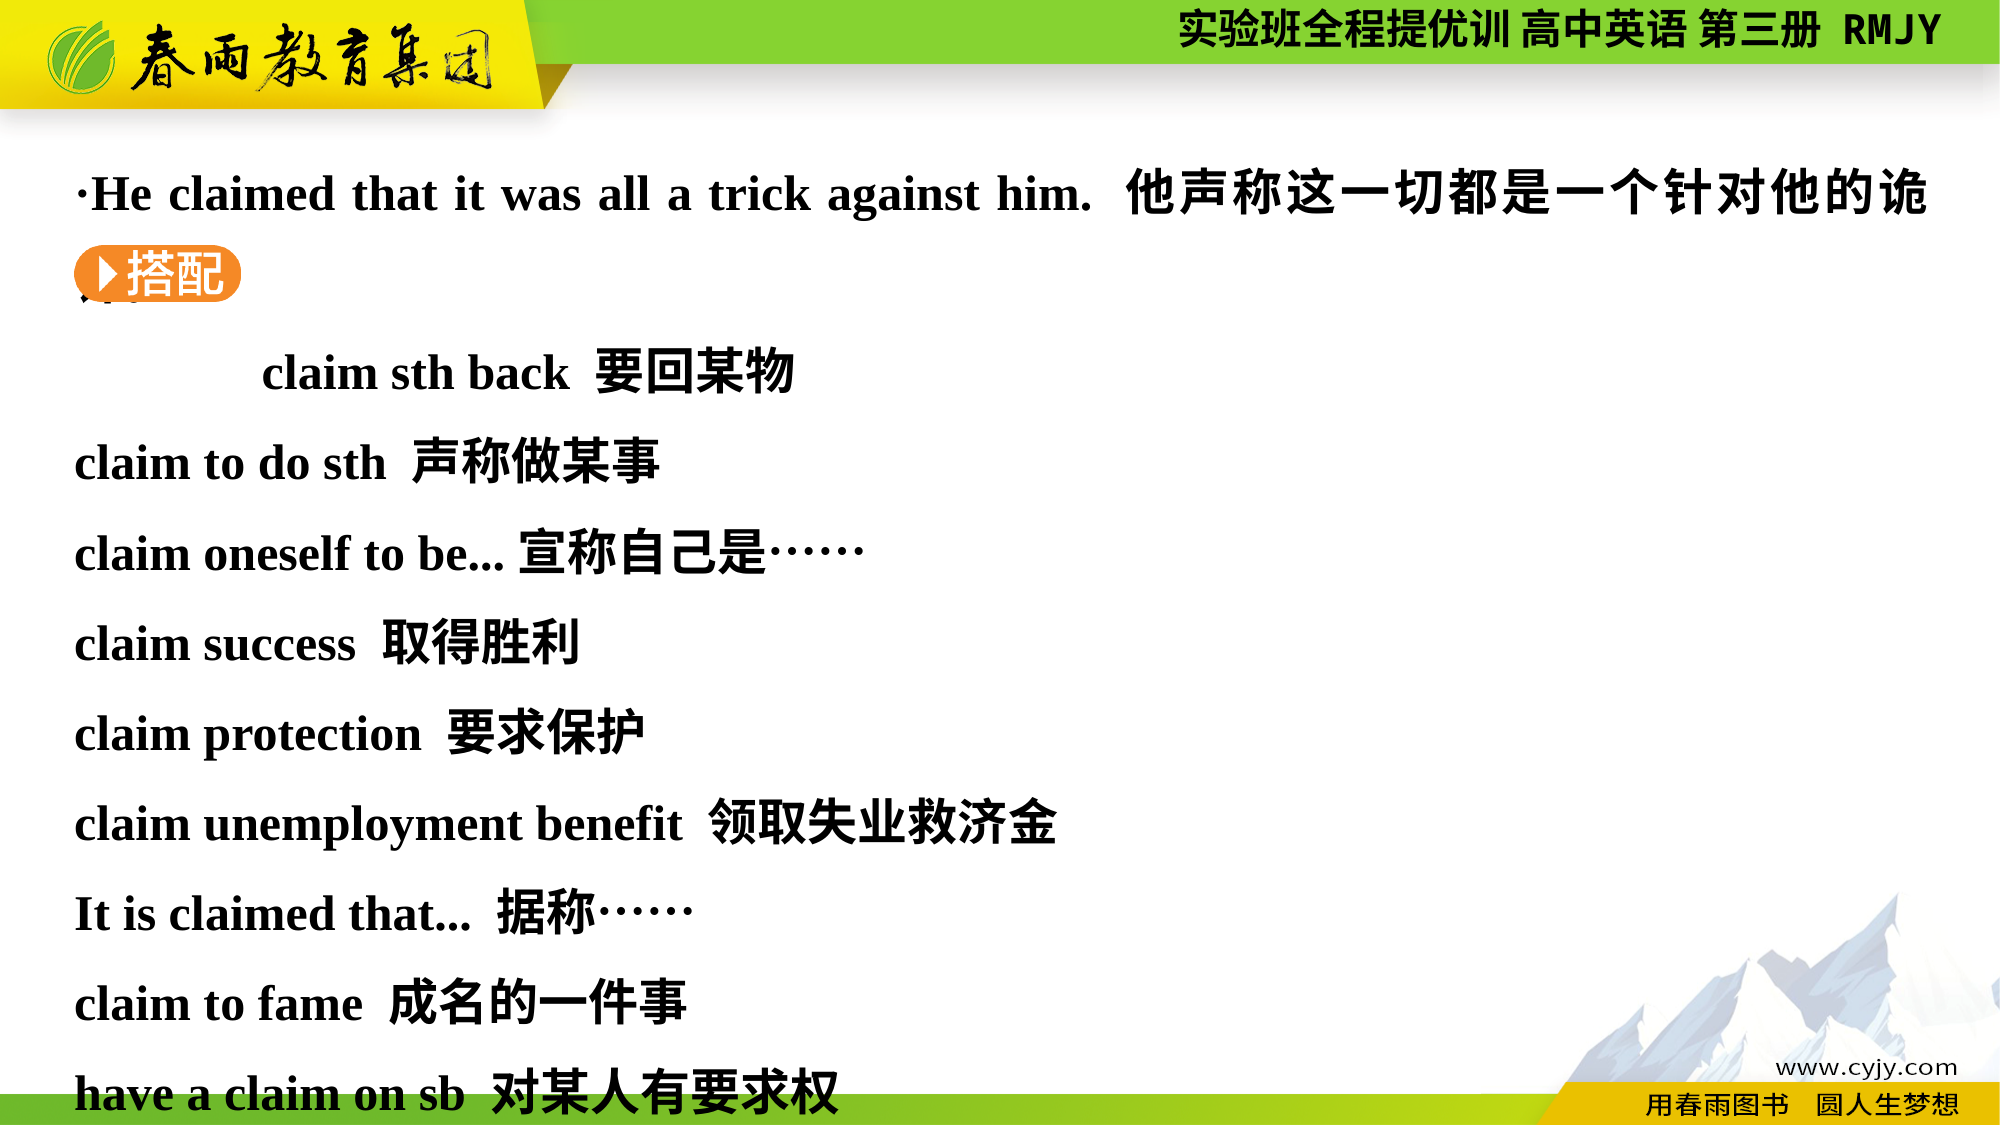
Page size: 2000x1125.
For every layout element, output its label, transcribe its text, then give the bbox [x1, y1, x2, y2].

list ·He claimed that it was all a trick against him. 他声称这一切都是一个针对他的诡计。 claim sth back 要回某物 claim to do sth 声称做某事 claim oneself to be...宣称自己是…… claim success 取得胜利 claim protection 要求保护 claim unemployment benefit 领取失业救济金 It is claimed that... 据称…… claim to fame 成名的一件事 have a claim on sb 对某人有要求权 [59, 122, 1944, 1035]
picture [0, 0, 2000, 1125]
